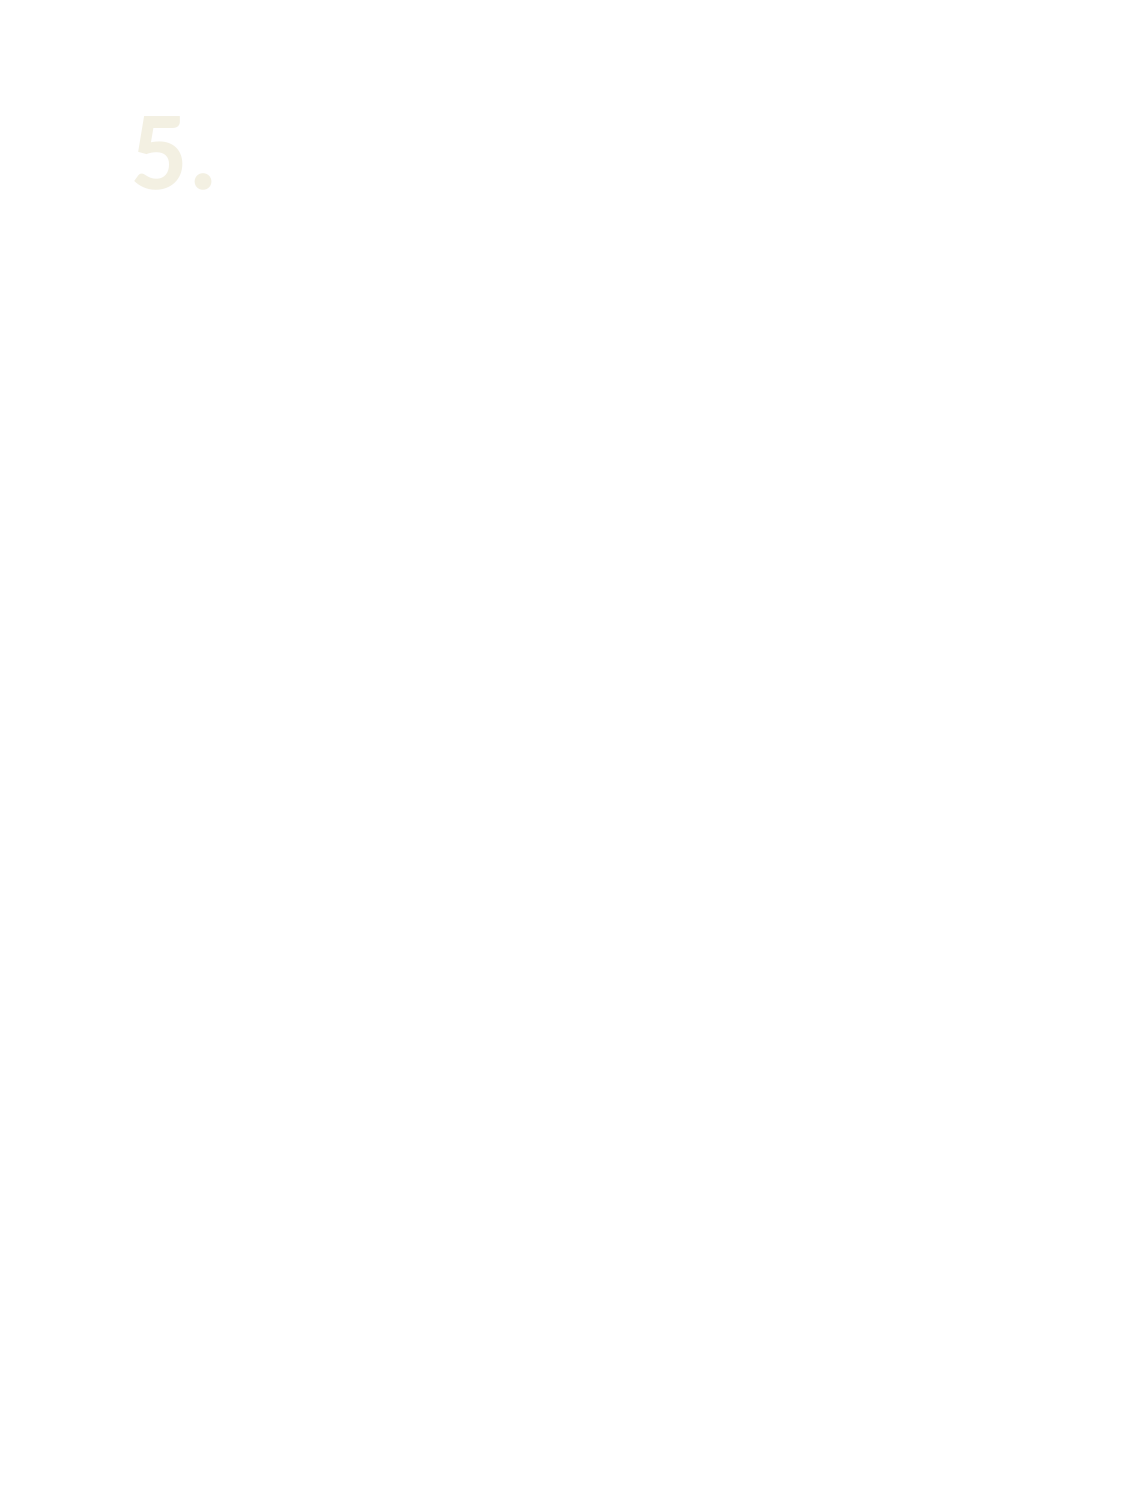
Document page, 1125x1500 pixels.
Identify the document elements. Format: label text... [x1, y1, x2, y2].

text_box 5. [116, 69, 234, 220]
